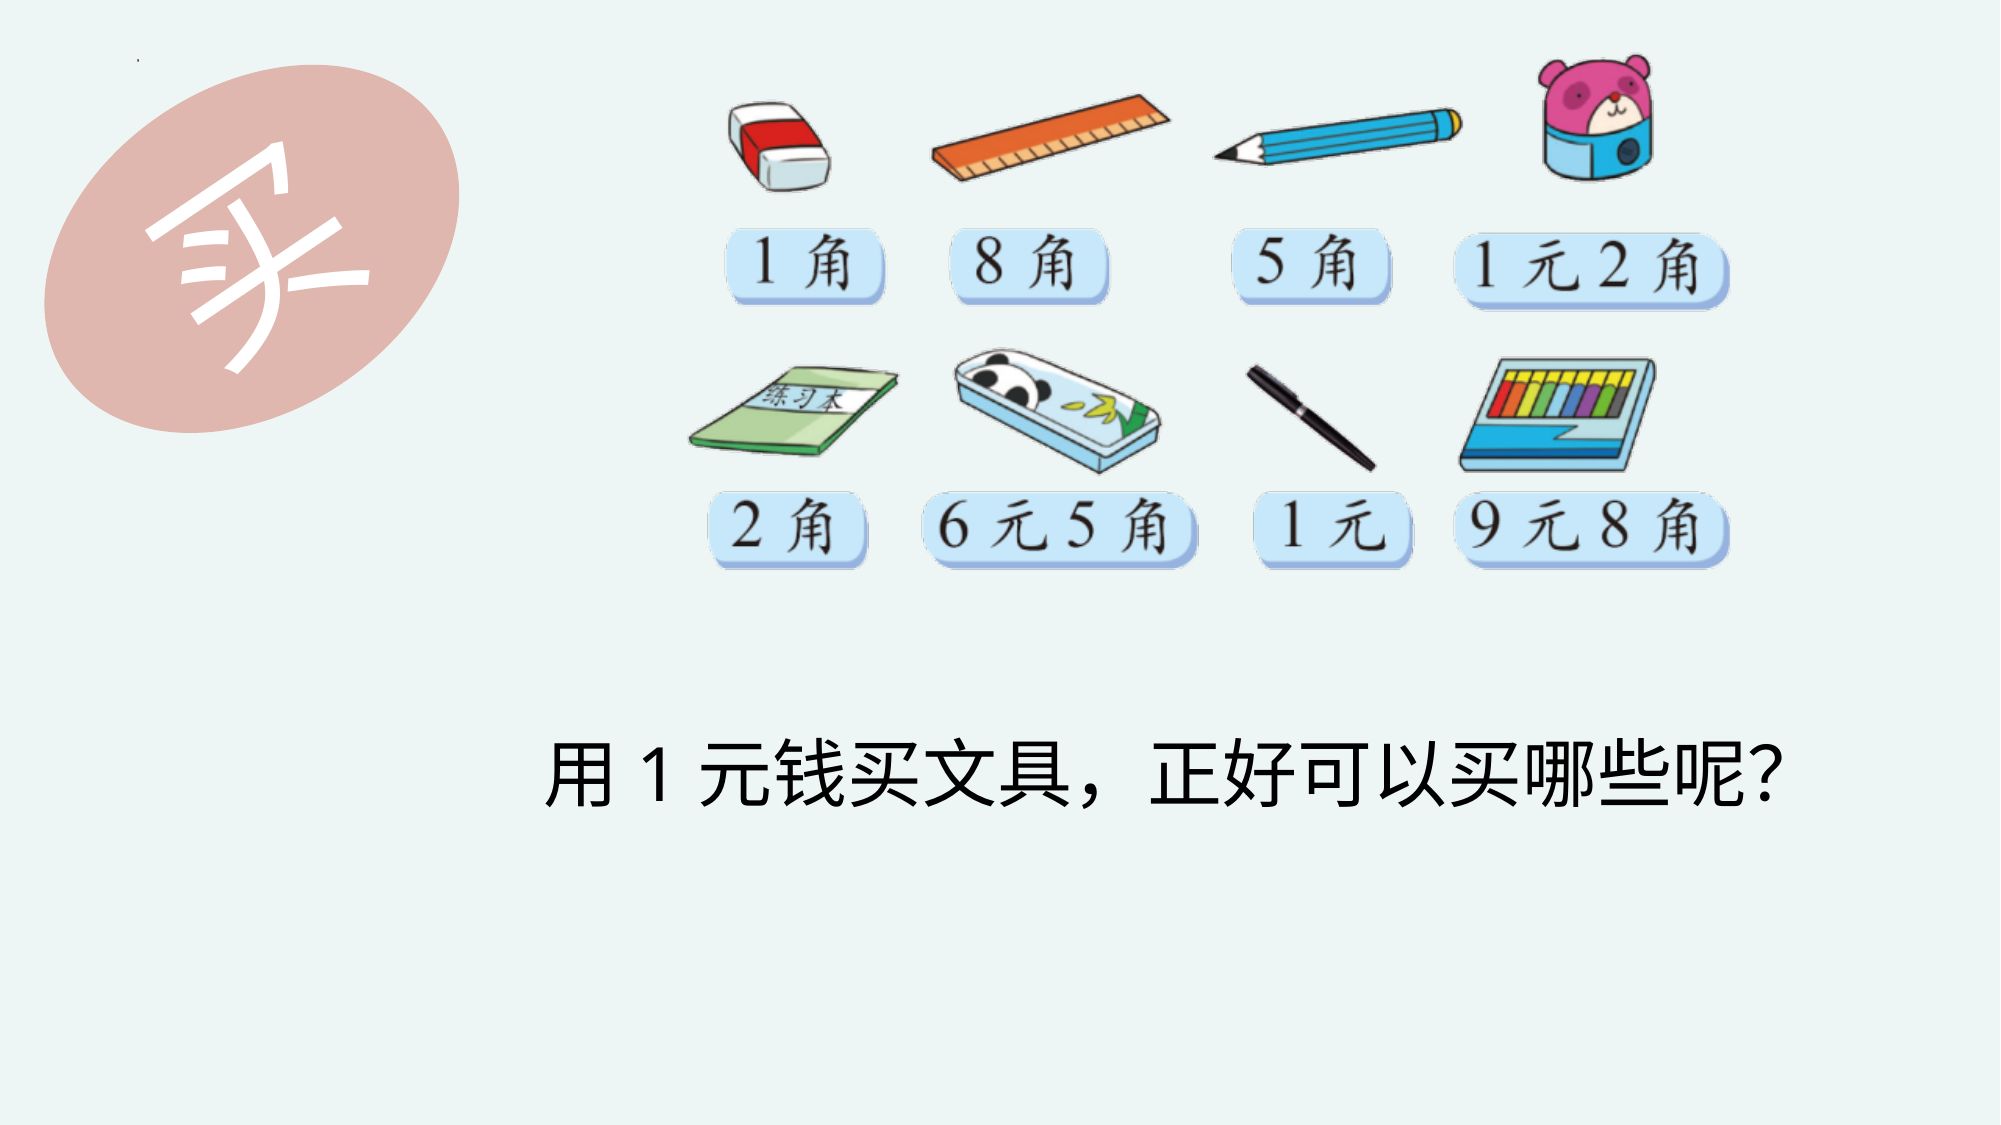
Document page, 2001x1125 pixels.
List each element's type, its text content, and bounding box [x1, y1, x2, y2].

picture [675, 47, 1743, 581]
text_box 买 [43, 63, 461, 434]
text_box 用1元钱买文具，正好可以买哪些呢？ [529, 718, 2000, 824]
